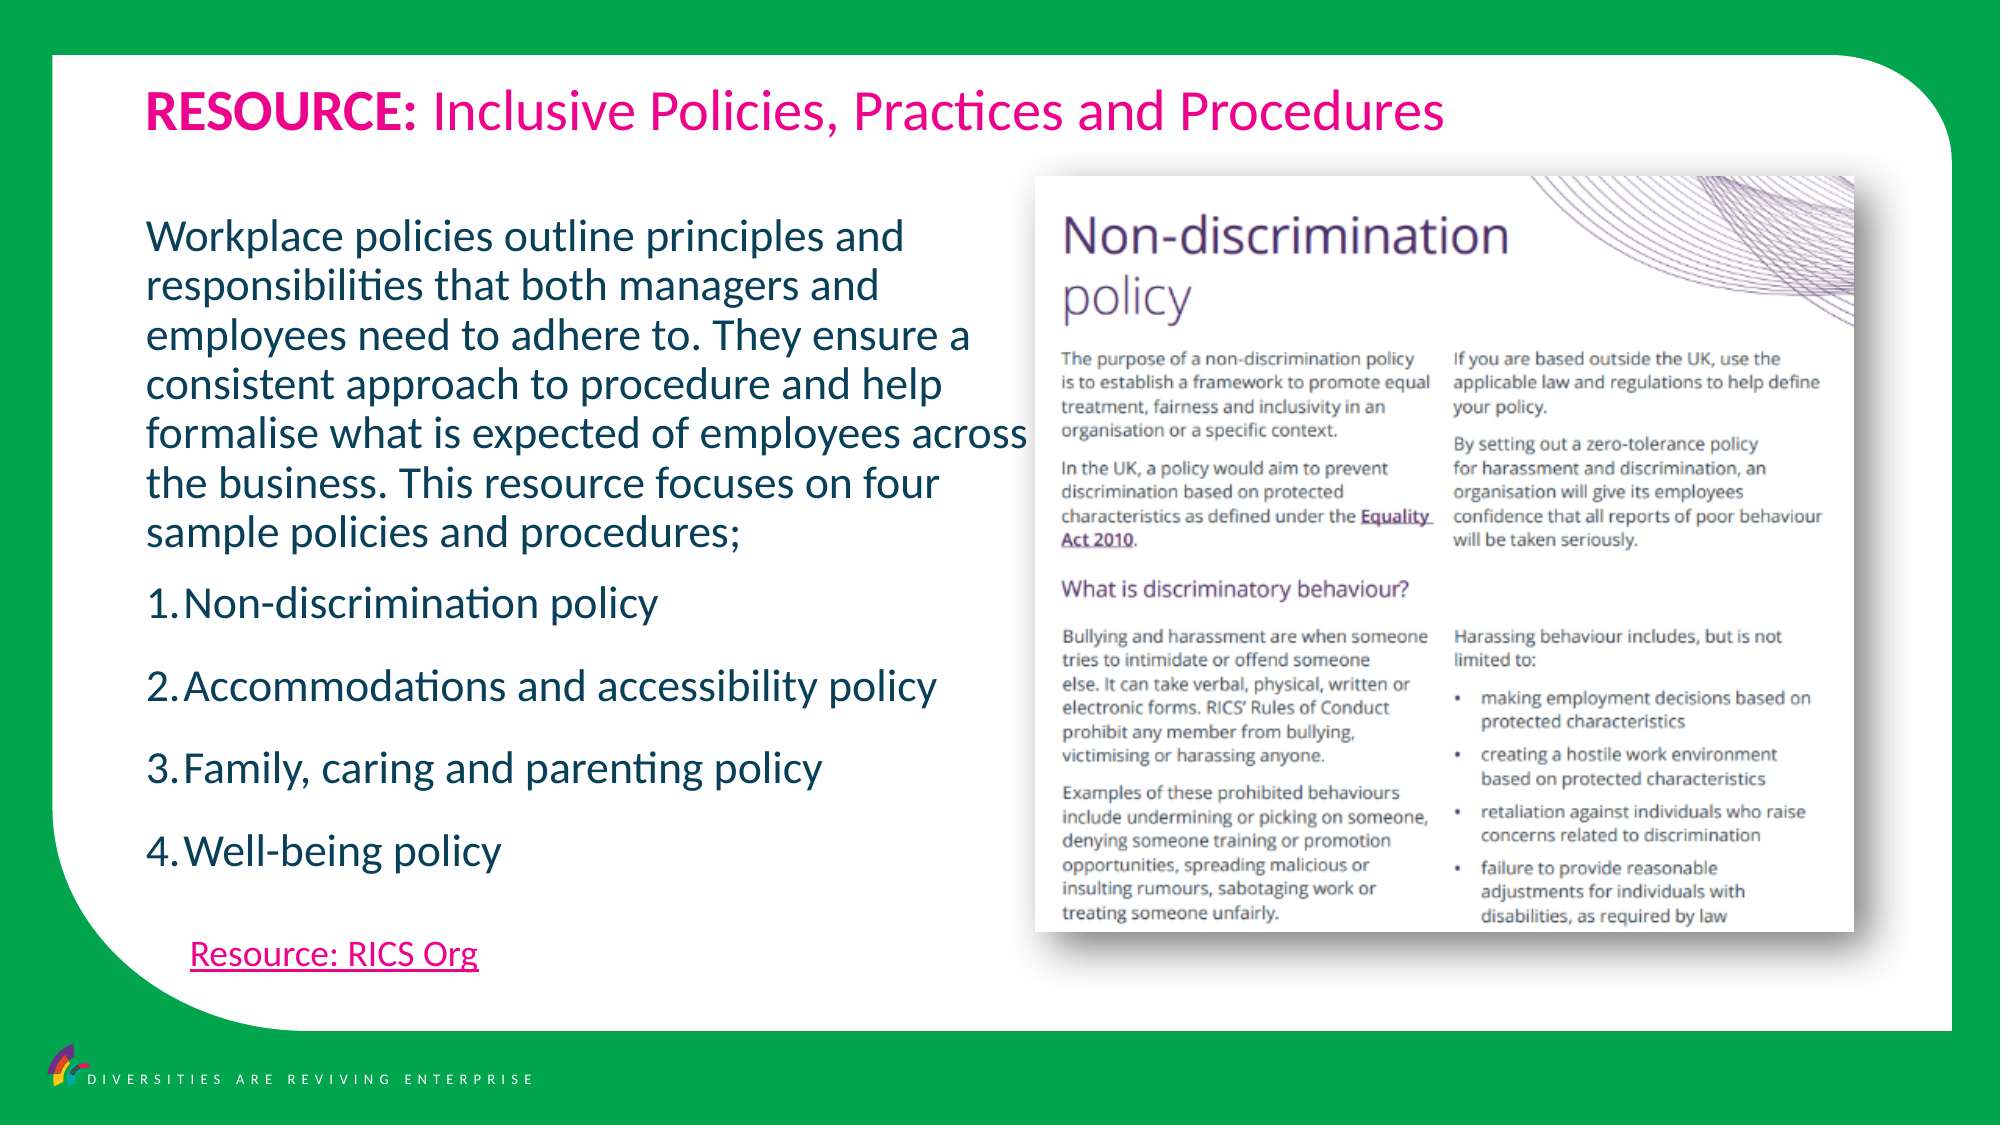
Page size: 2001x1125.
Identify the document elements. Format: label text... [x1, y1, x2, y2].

list RESOURCE: Inclusive Policies, Practices and Procedures [130, 72, 1869, 205]
list Workplace policies outline principles and responsibilities that both managers and employees need to adhere to. They ensure a consistent approach to procedure and help formalise what is expected of employees across the business. This resource focuses on four sample policies and procedures; Non-discrimination policy Accommodations and accessibility policy Family, caring and parenting policy Well-being policy [130, 205, 1020, 836]
text_box Resource: RICS Org [174, 922, 1304, 982]
picture [1035, 176, 1854, 932]
